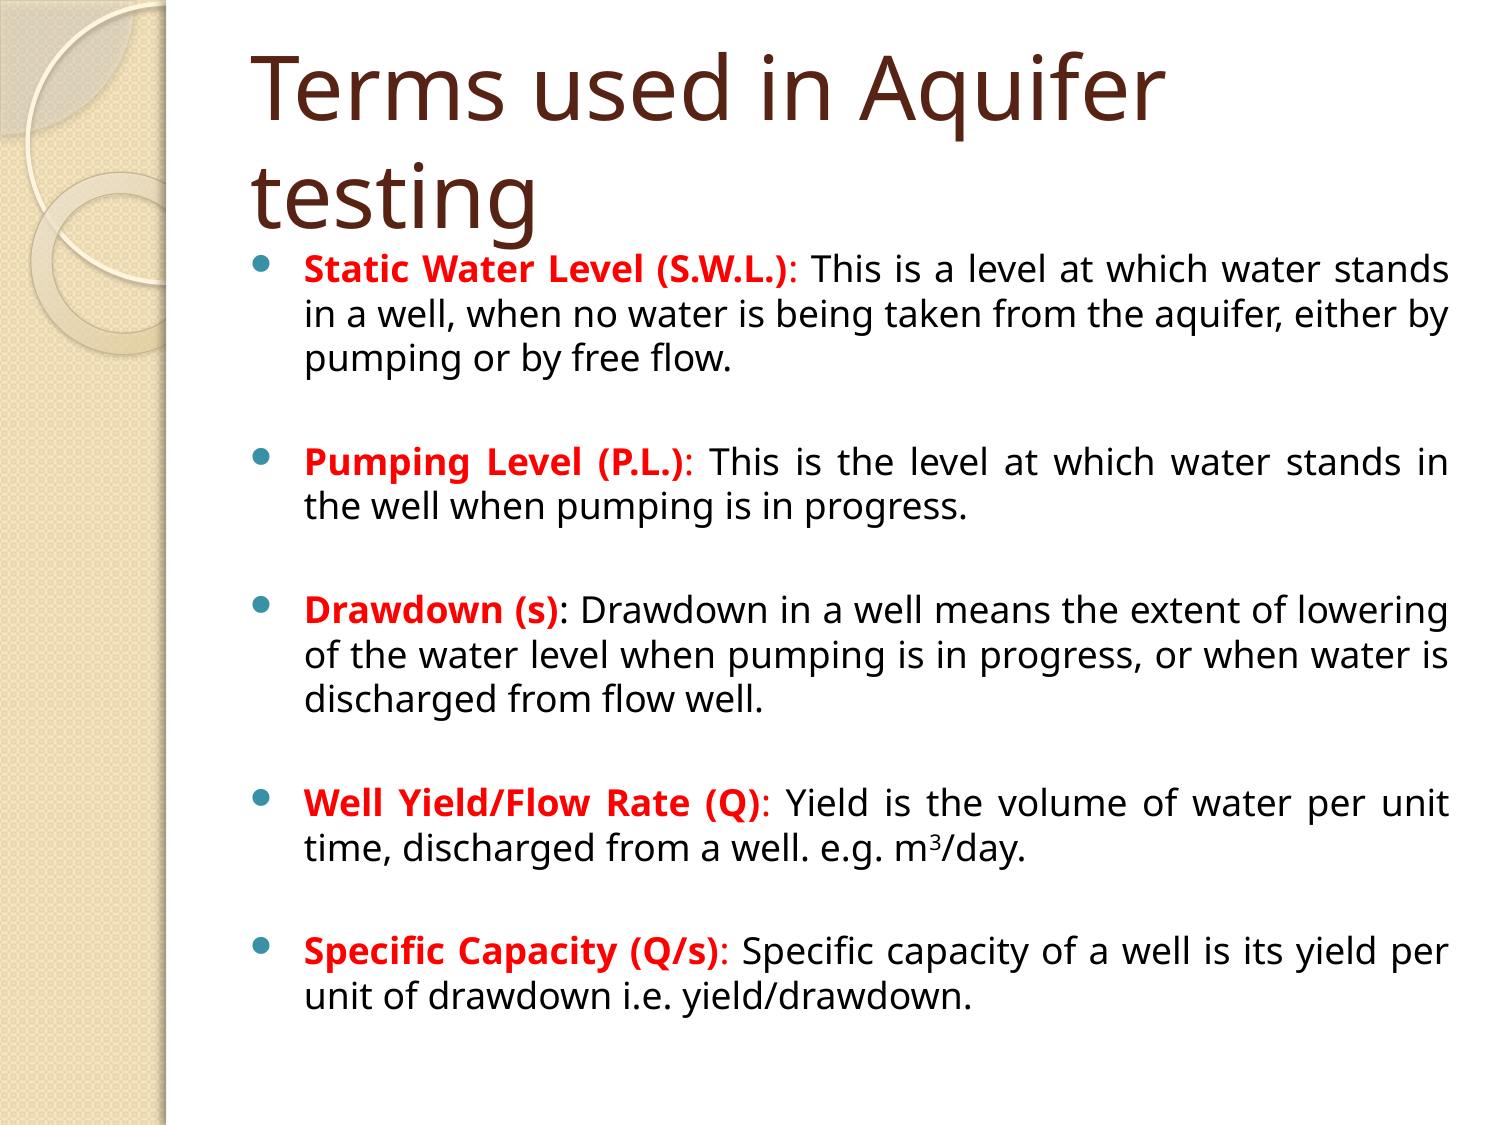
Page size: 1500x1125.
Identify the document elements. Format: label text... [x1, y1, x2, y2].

title Terms used in Aquifer testing [235, 45, 1466, 233]
list Static Water Level (S.W.L.): This is a level at which water stands in a well, when no water is being taken from the aquifer, either by pumping or by free flow. Pumping Level (P.L.): This is the level at which water stands in the well when pumping is in progress. Drawdown (s): Drawdown in a well means the extent of lowering of the water level when pumping is in progress, or when water is discharged from flow well. Well Yield/Flow Rate (Q): Yield is the volume of water per unit time, discharged from a well. e.g. m3/day. Specific Capacity (Q/s): Specific capacity of a well is its yield per unit of drawdown i.e. yield/drawdown. [235, 237, 1466, 1025]
